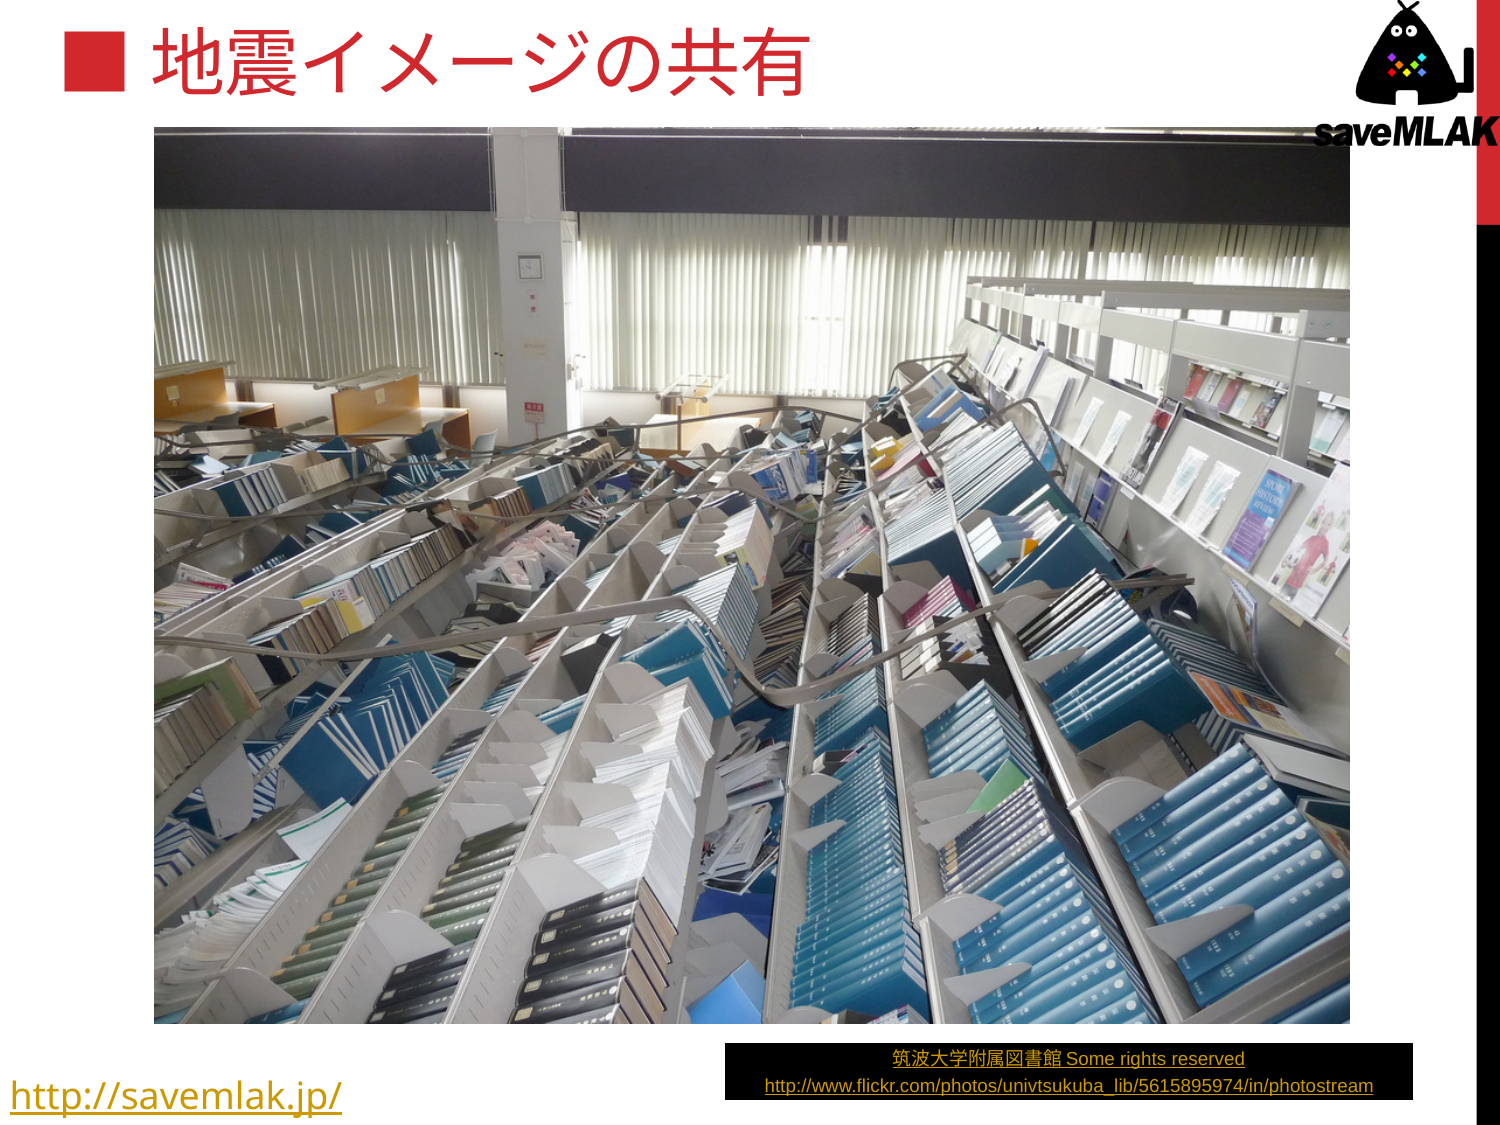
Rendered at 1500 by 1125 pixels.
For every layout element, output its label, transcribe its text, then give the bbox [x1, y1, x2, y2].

text_box http://savemlak.jp/ [0, 1064, 358, 1125]
text_box 筑波大学附属図書館 Some rights reserved http://www.flickr.com/photos/univtsukuba_lib/5615895974/in/photostream [718, 1036, 1420, 1107]
picture [154, 0, 1500, 1024]
title ■地震イメージの共有 [42, 40, 1281, 114]
